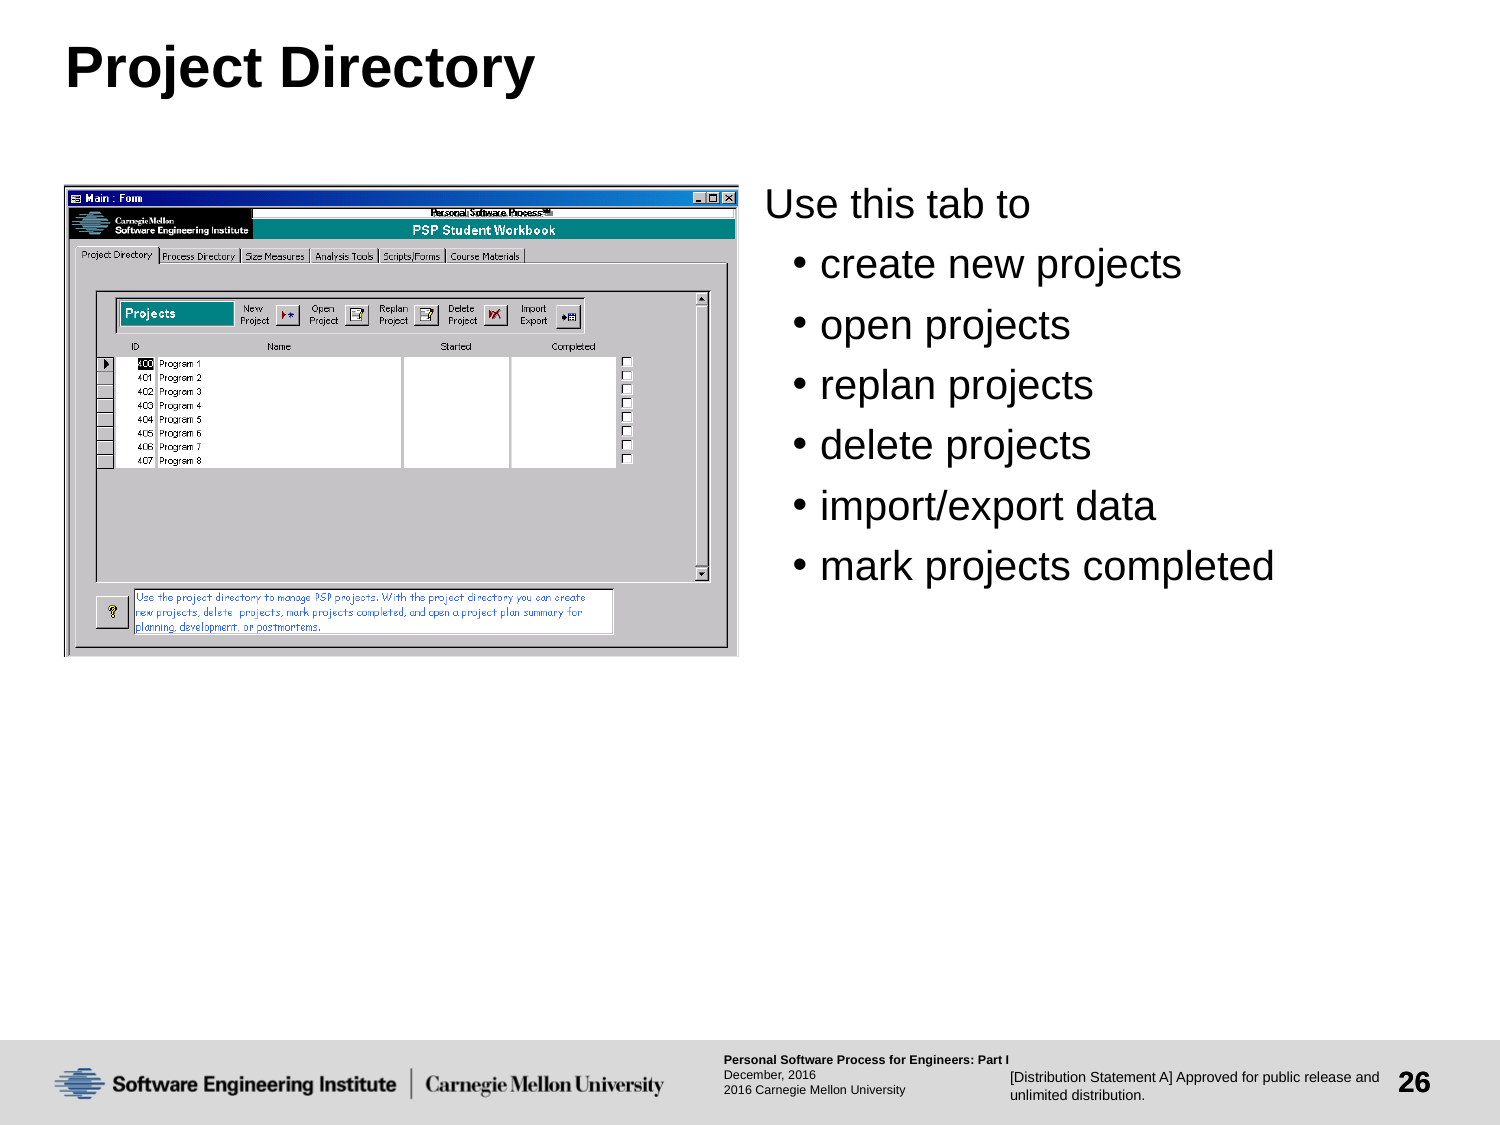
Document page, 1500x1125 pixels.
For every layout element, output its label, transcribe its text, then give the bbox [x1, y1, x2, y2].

picture [46, 1061, 182, 1104]
text_box [182, 371, 779, 1125]
title Project Directory [65, 37, 1313, 148]
picture [63, 184, 739, 658]
list Use this tab to create new projects open projects replan projects delete projects import/export data mark projects completed [764, 176, 1432, 1010]
